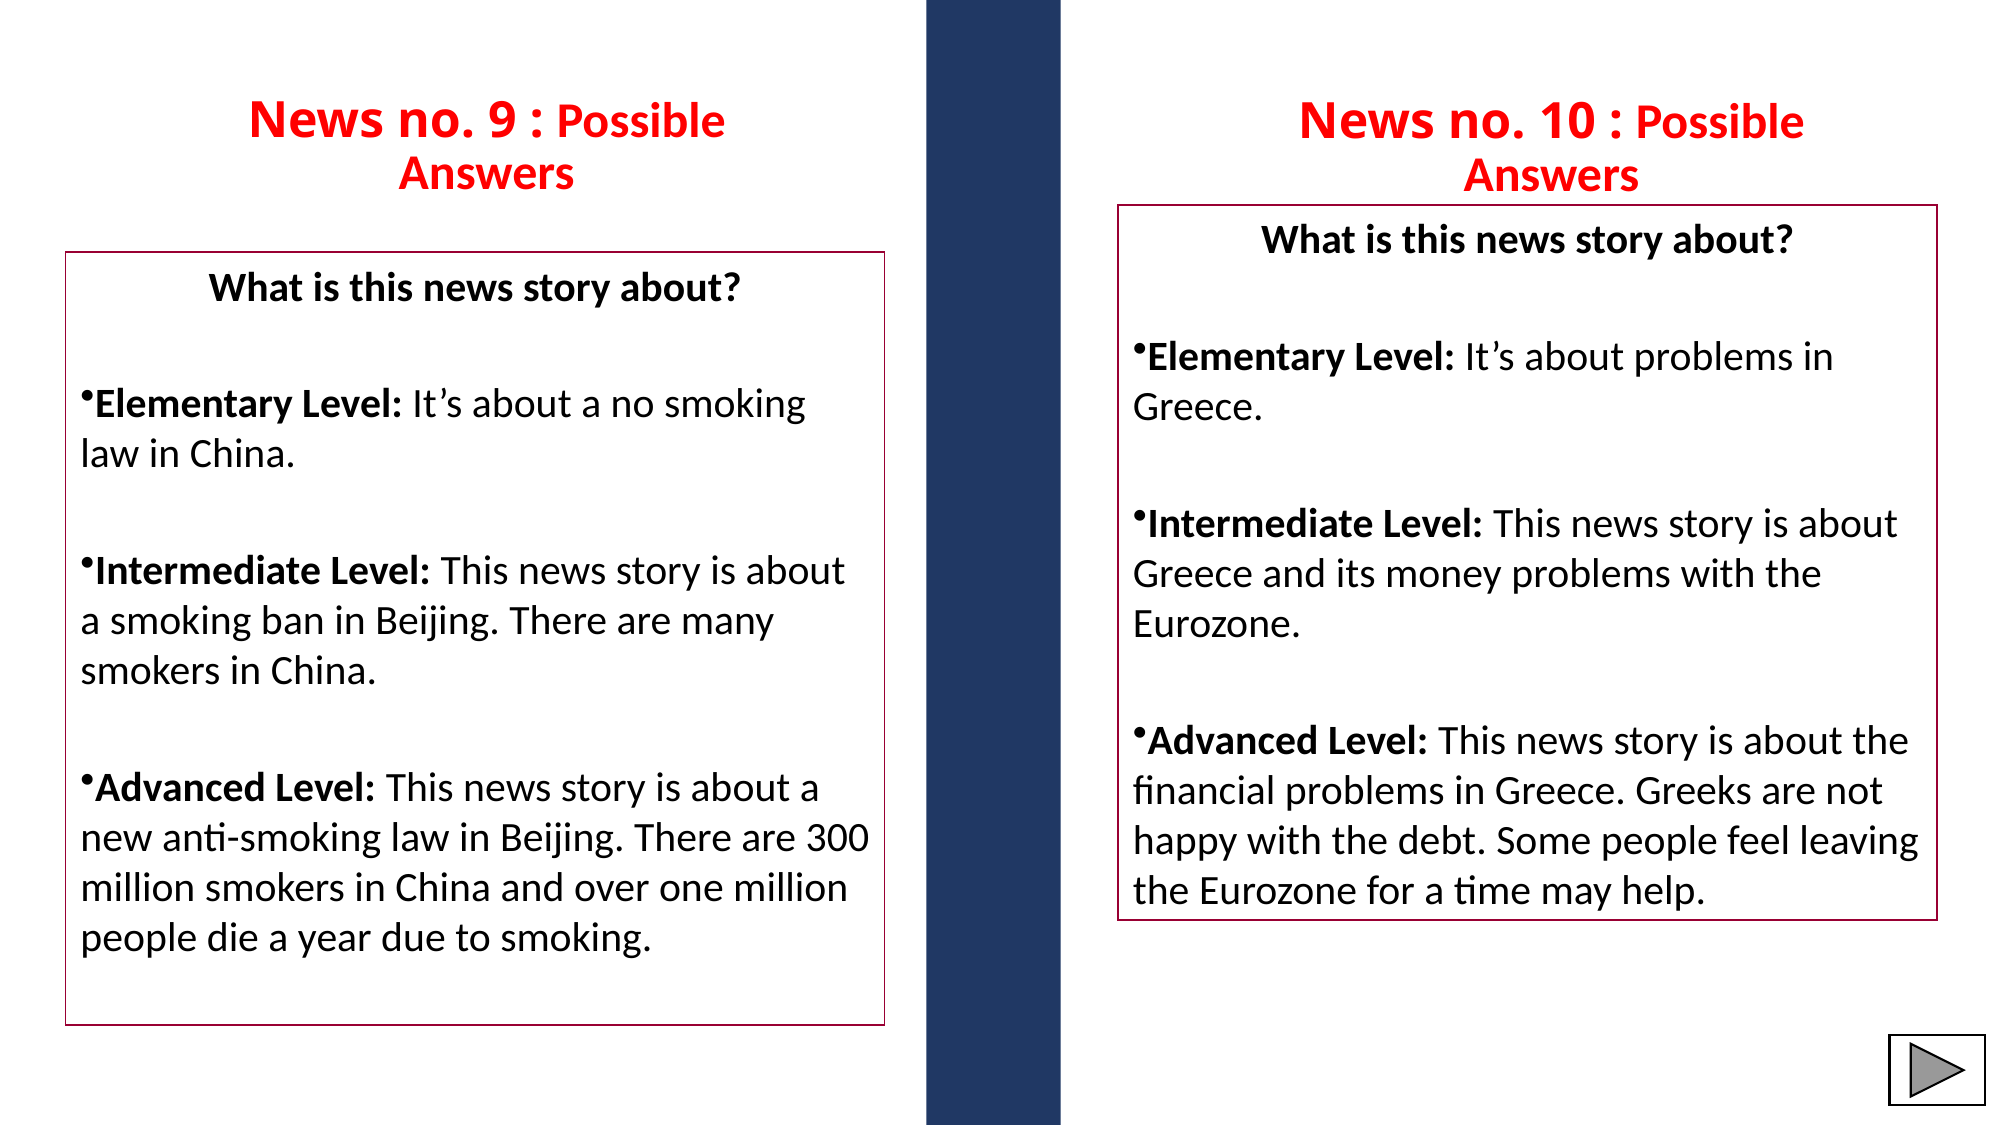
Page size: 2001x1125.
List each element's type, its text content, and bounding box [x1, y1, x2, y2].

table_header News no. 10 : Possible Answers [1214, 78, 1889, 204]
text_box What is this news story about? Elementary Level: It’s about problems in Greece. Intermediate Level: This news story is about Greece and its money problems with the Eurozone. Advanced Level: This news story is about the financial problems in Greece. Greeks are not happy with the debt. Some people feel leaving the Eurozone for a time may help. [1118, 204, 1938, 920]
table_header News no. 9 : Possible Answers [149, 76, 825, 251]
text_box [925, 0, 1062, 1125]
text_box What is this news story about? Elementary Level: It’s about a no smoking law in China. Intermediate Level: This news story is about a smoking ban in Beijing. There are many smokers in China. Advanced Level: This news story is about a new anti-smoking law in Beijing. There are 300 million smokers in China and over one million people die a year due to smoking. [65, 251, 885, 1026]
text_box [1888, 1034, 1986, 1106]
